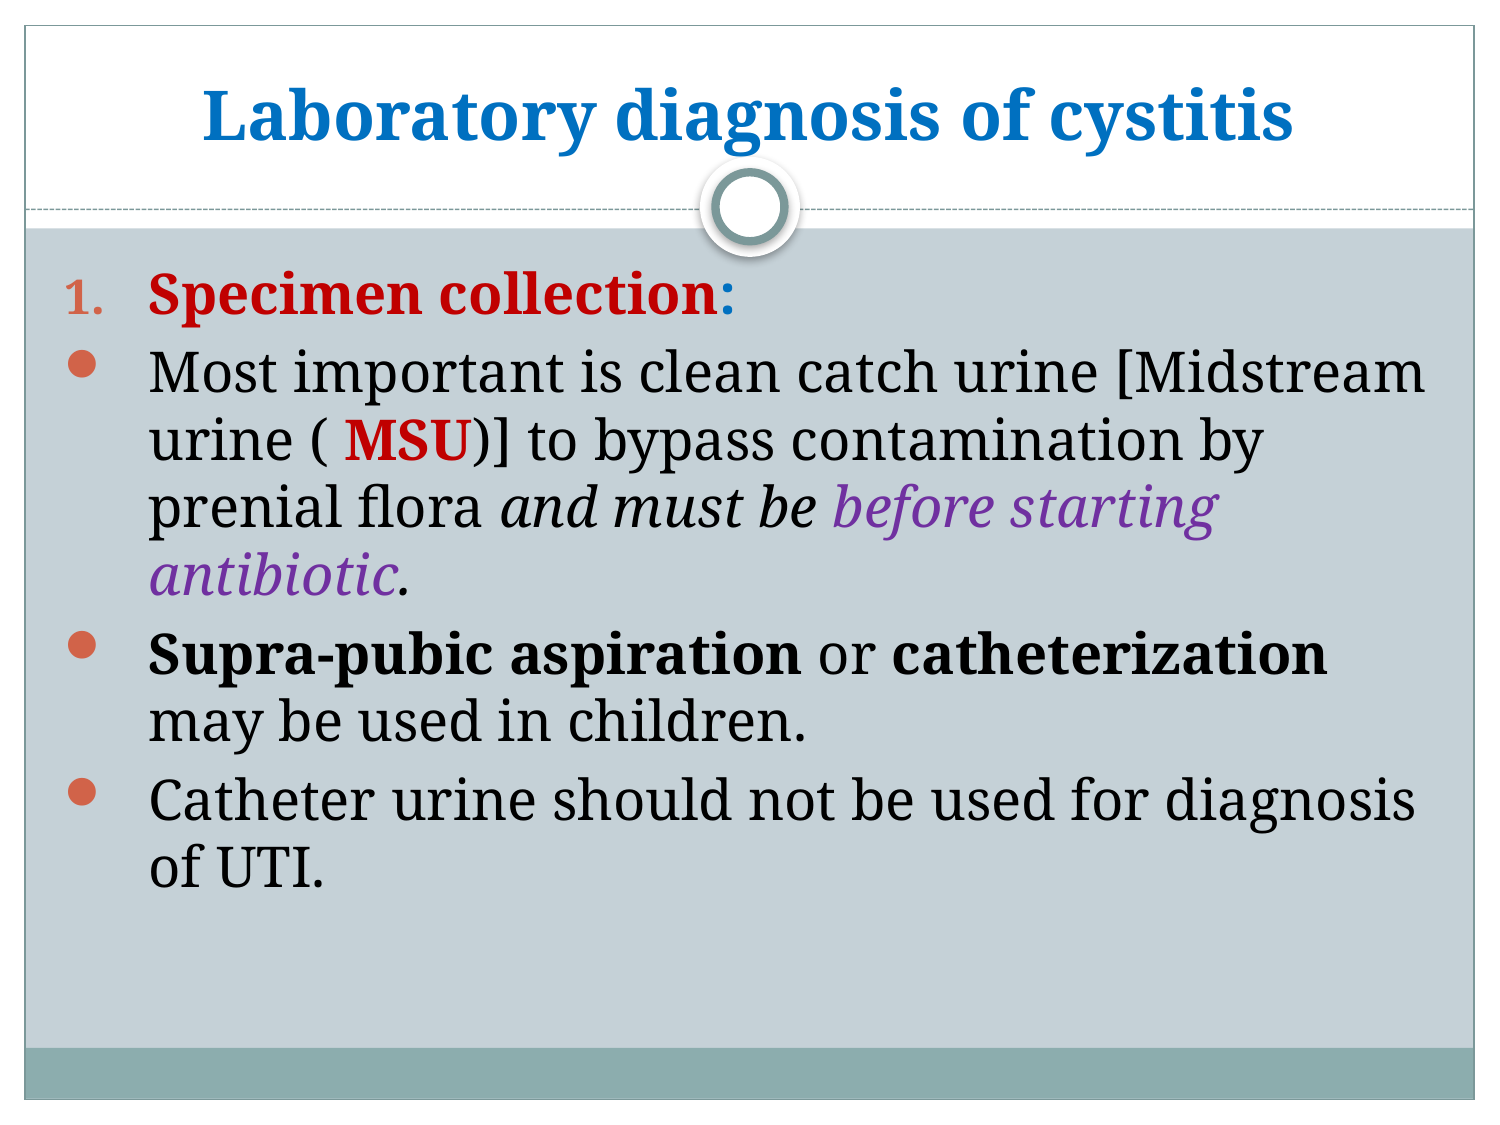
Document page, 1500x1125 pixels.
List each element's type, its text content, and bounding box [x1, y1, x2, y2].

title Laboratory diagnosis of cystitis [49, 37, 1450, 162]
list Specimen collection: Most important is clean catch urine [Midstream urine ( MSU)] to bypass contamination by prenial flora and must be before starting antibiotic. Supra-pubic aspiration or catheterization may be used in children. Catheter urine should not be used for diagnosis of UTI. [49, 250, 1445, 1001]
